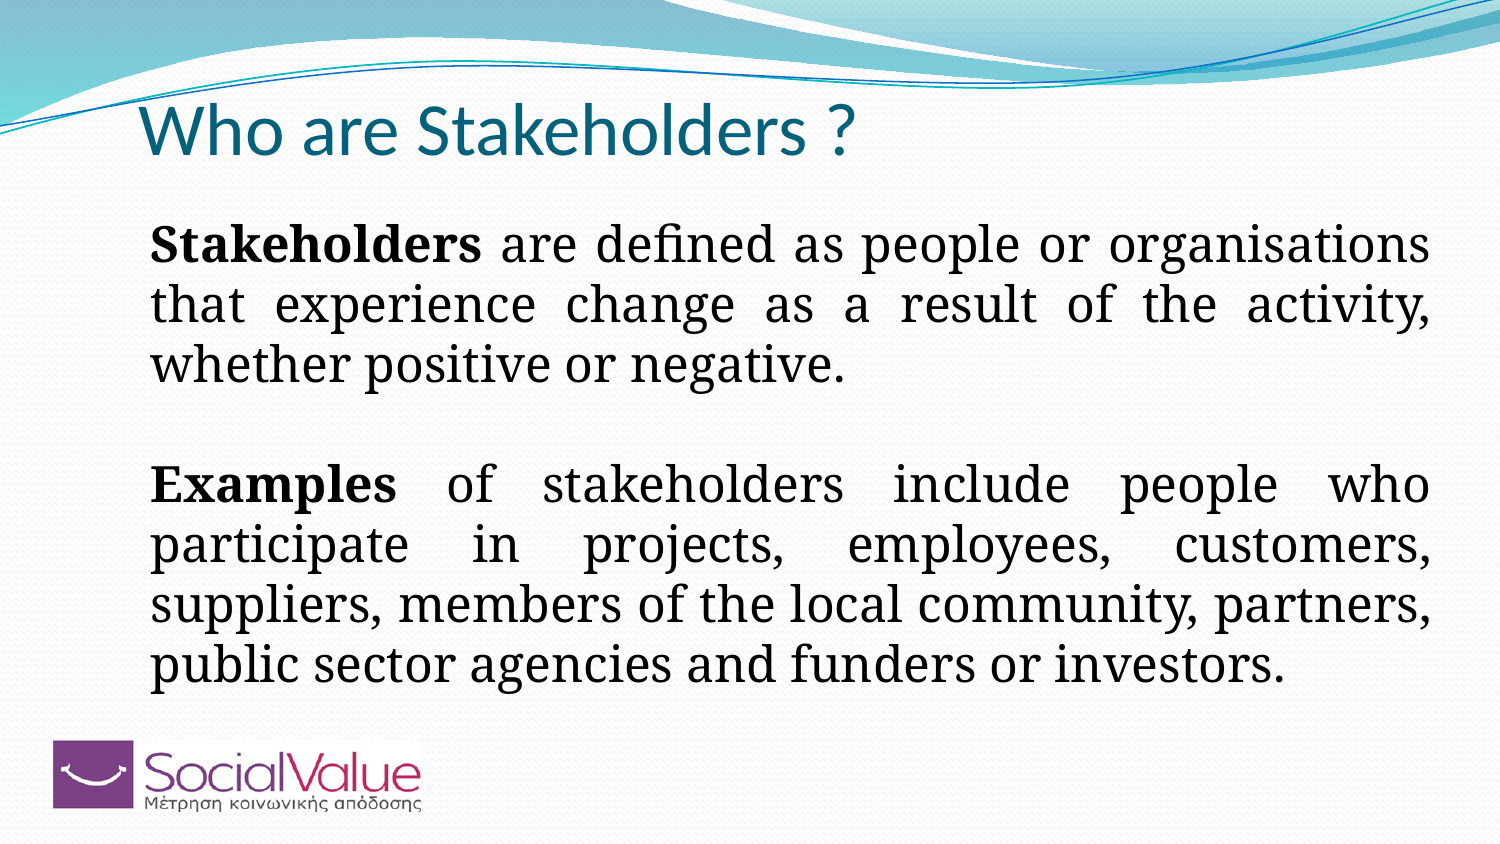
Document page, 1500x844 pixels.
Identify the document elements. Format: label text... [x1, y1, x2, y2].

list Stakeholders are defined as people or organisations that experience change as a result of the activity, whether positive or negative. Examples of stakeholders include people who participate in projects, employees, customers, suppliers, members of the local community, partners, public sector agencies and funders or investors. [135, 197, 1447, 694]
title Who are Stakeholders ? [123, 65, 1355, 206]
picture [52, 739, 422, 812]
